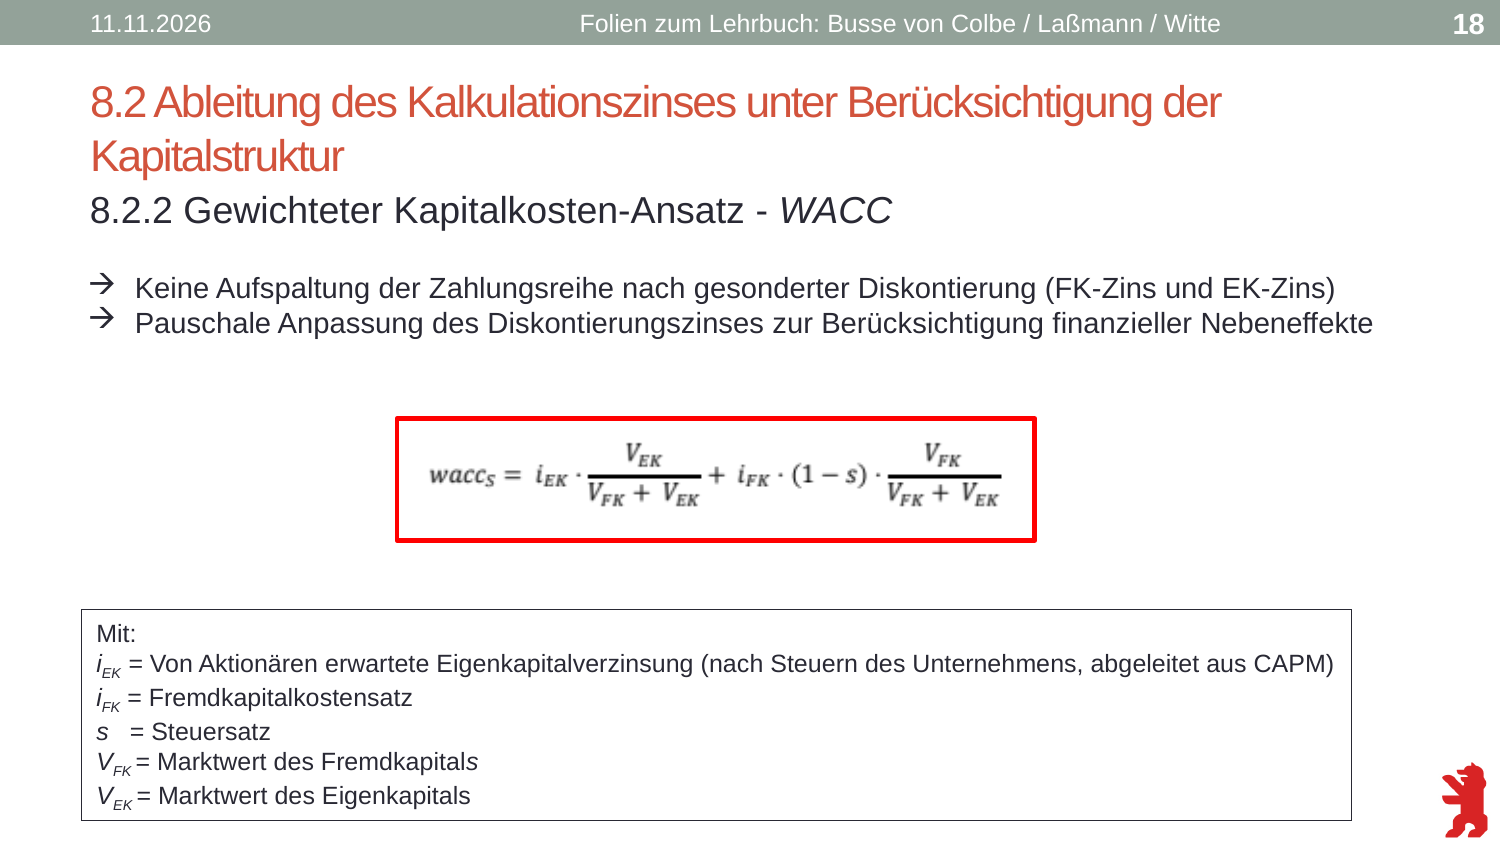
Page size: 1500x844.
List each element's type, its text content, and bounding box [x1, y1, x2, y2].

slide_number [75, 2, 550, 43]
title 8.2 Ableitung des Kalkulationszinses unter Berücksichtigung der Kapitalstruktur [75, 65, 1425, 178]
slide_number 18 [1325, 2, 1500, 43]
text_box 8.2.2 Gewichteter Kapitalkosten-Ansatz - WACC [74, 178, 1455, 239]
picture [399, 420, 1033, 539]
text_box Mit: iEK = Von Aktionären erwartete Eigenkapitalverzinsung (nach Steuern des Unternehmens, abgeleitet aus CAPM) iFK = Fremdkapitalkostensatz s = Steuersatz VFK = Marktwert des Fremdkapitals VEK = Marktwert des Eigenkapitals [81, 609, 1352, 821]
text_box Keine Aufspaltung der Zahlungsreihe nach gesonderter Diskontierung (FK-Zins und EK-Zins) Pauschale Anpassung des Diskontierungszinses zur Berücksichtigung finanzieller Nebeneffekte [73, 262, 1399, 347]
footer Folien zum Lehrbuch: Busse von Colbe / Laßmann / Witte [562, 2, 1238, 43]
picture [1434, 760, 1500, 844]
